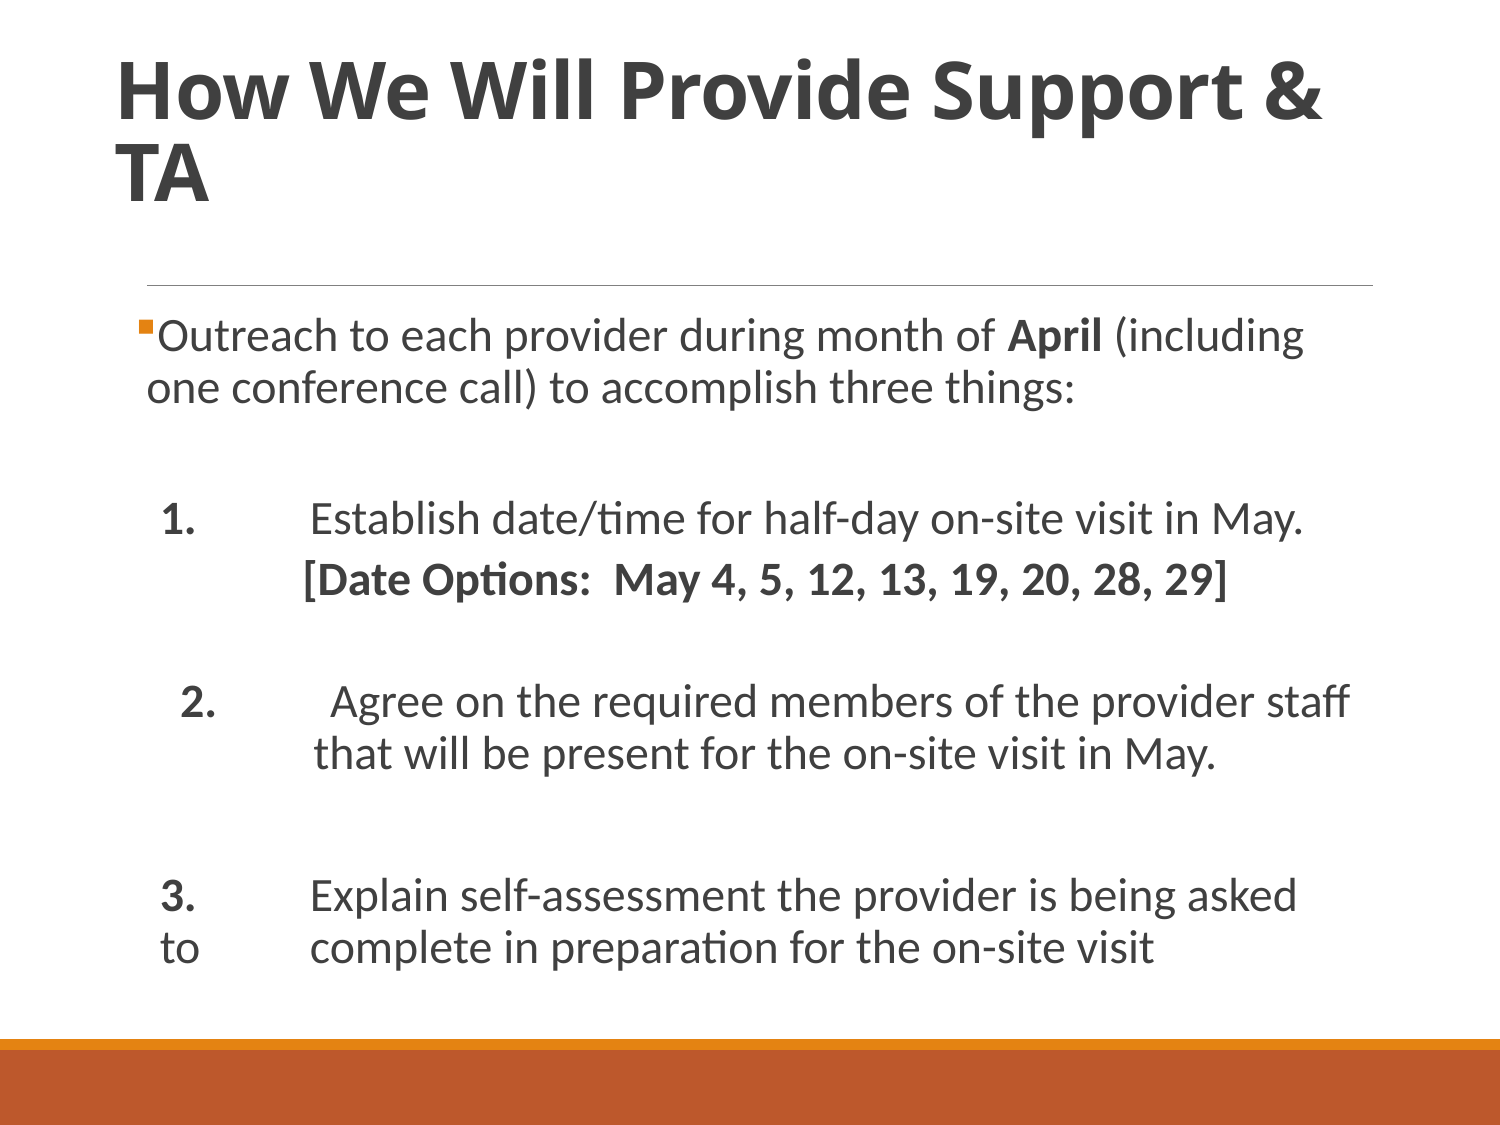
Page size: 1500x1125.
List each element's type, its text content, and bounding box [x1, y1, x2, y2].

title How We Will Provide Support & TA [99, 47, 1373, 225]
list Outreach to each provider during month of April (including one conference call) to accomplish three things: 1. Establish date/time for half-day on-site visit in May. [Date Options: May 4, 5, 12, 13, 19, 20, 28, 29] 2. Agree on the required members of the provider staff that will be present for the on-site visit in May. 3. Explain self-assessment the provider is being asked to complete in preparation for the on-site visit [135, 302, 1373, 963]
